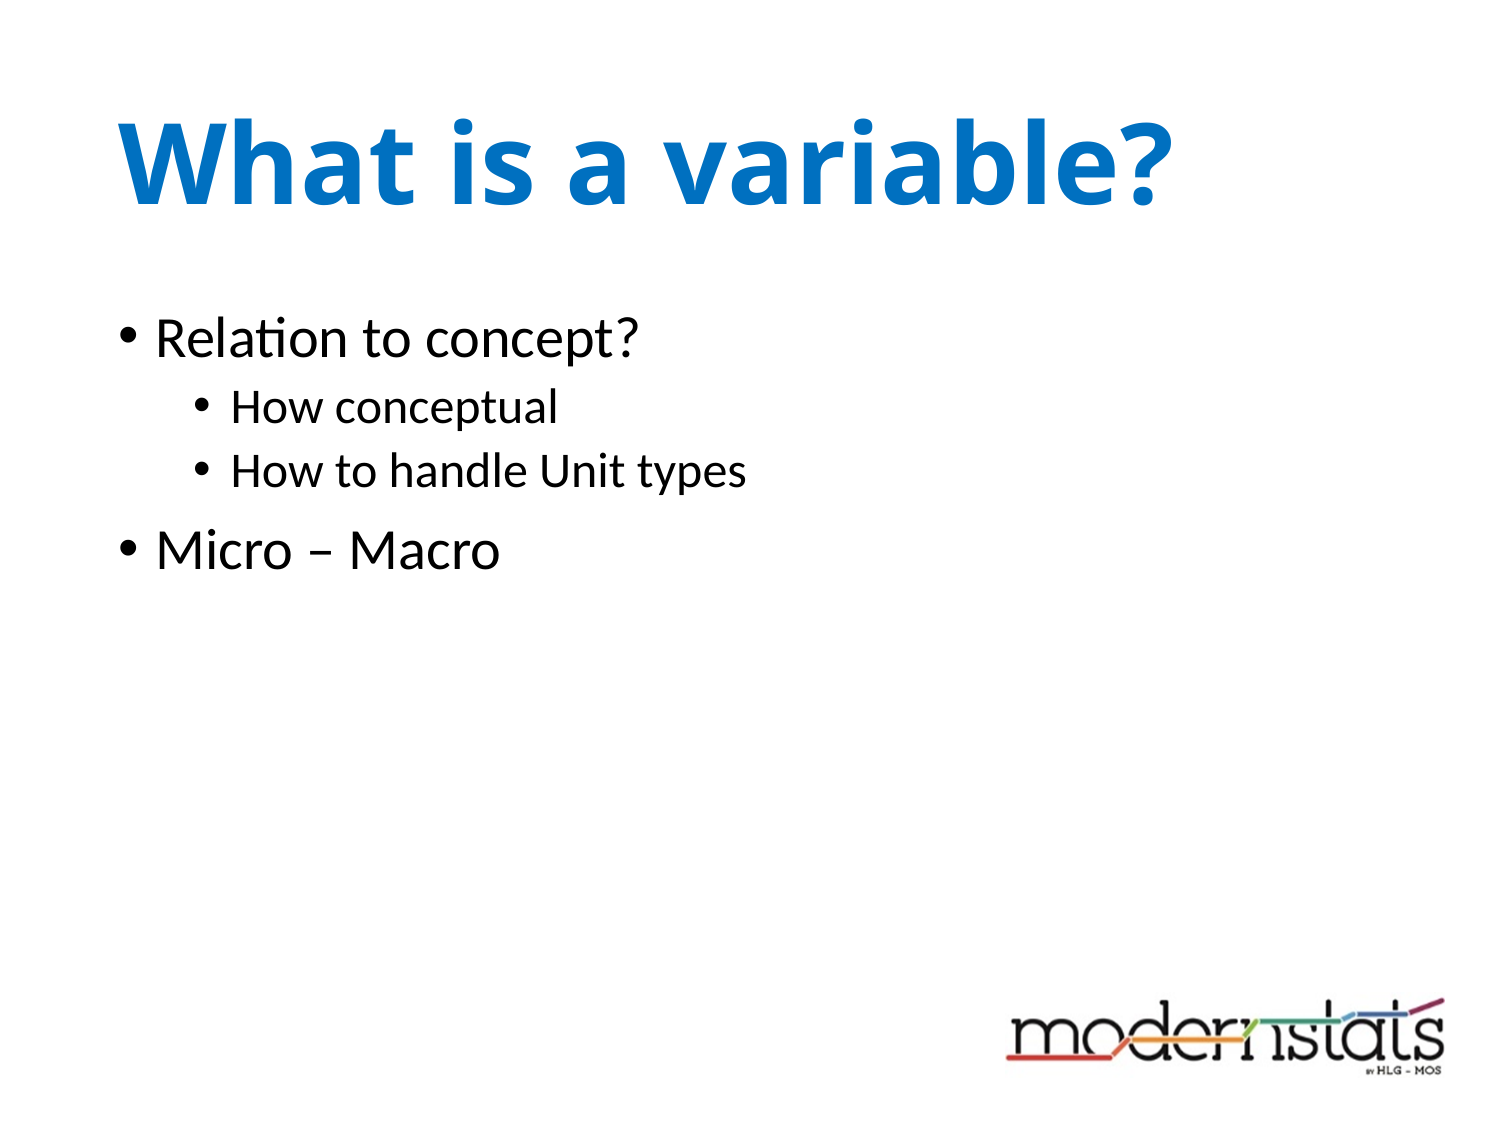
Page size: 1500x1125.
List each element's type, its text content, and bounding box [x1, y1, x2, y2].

picture [1005, 992, 1445, 1078]
title What is a variable? [103, 59, 1397, 278]
list Relation to concept? How conceptual How to handle Unit types Micro – Macro [103, 299, 1397, 971]
